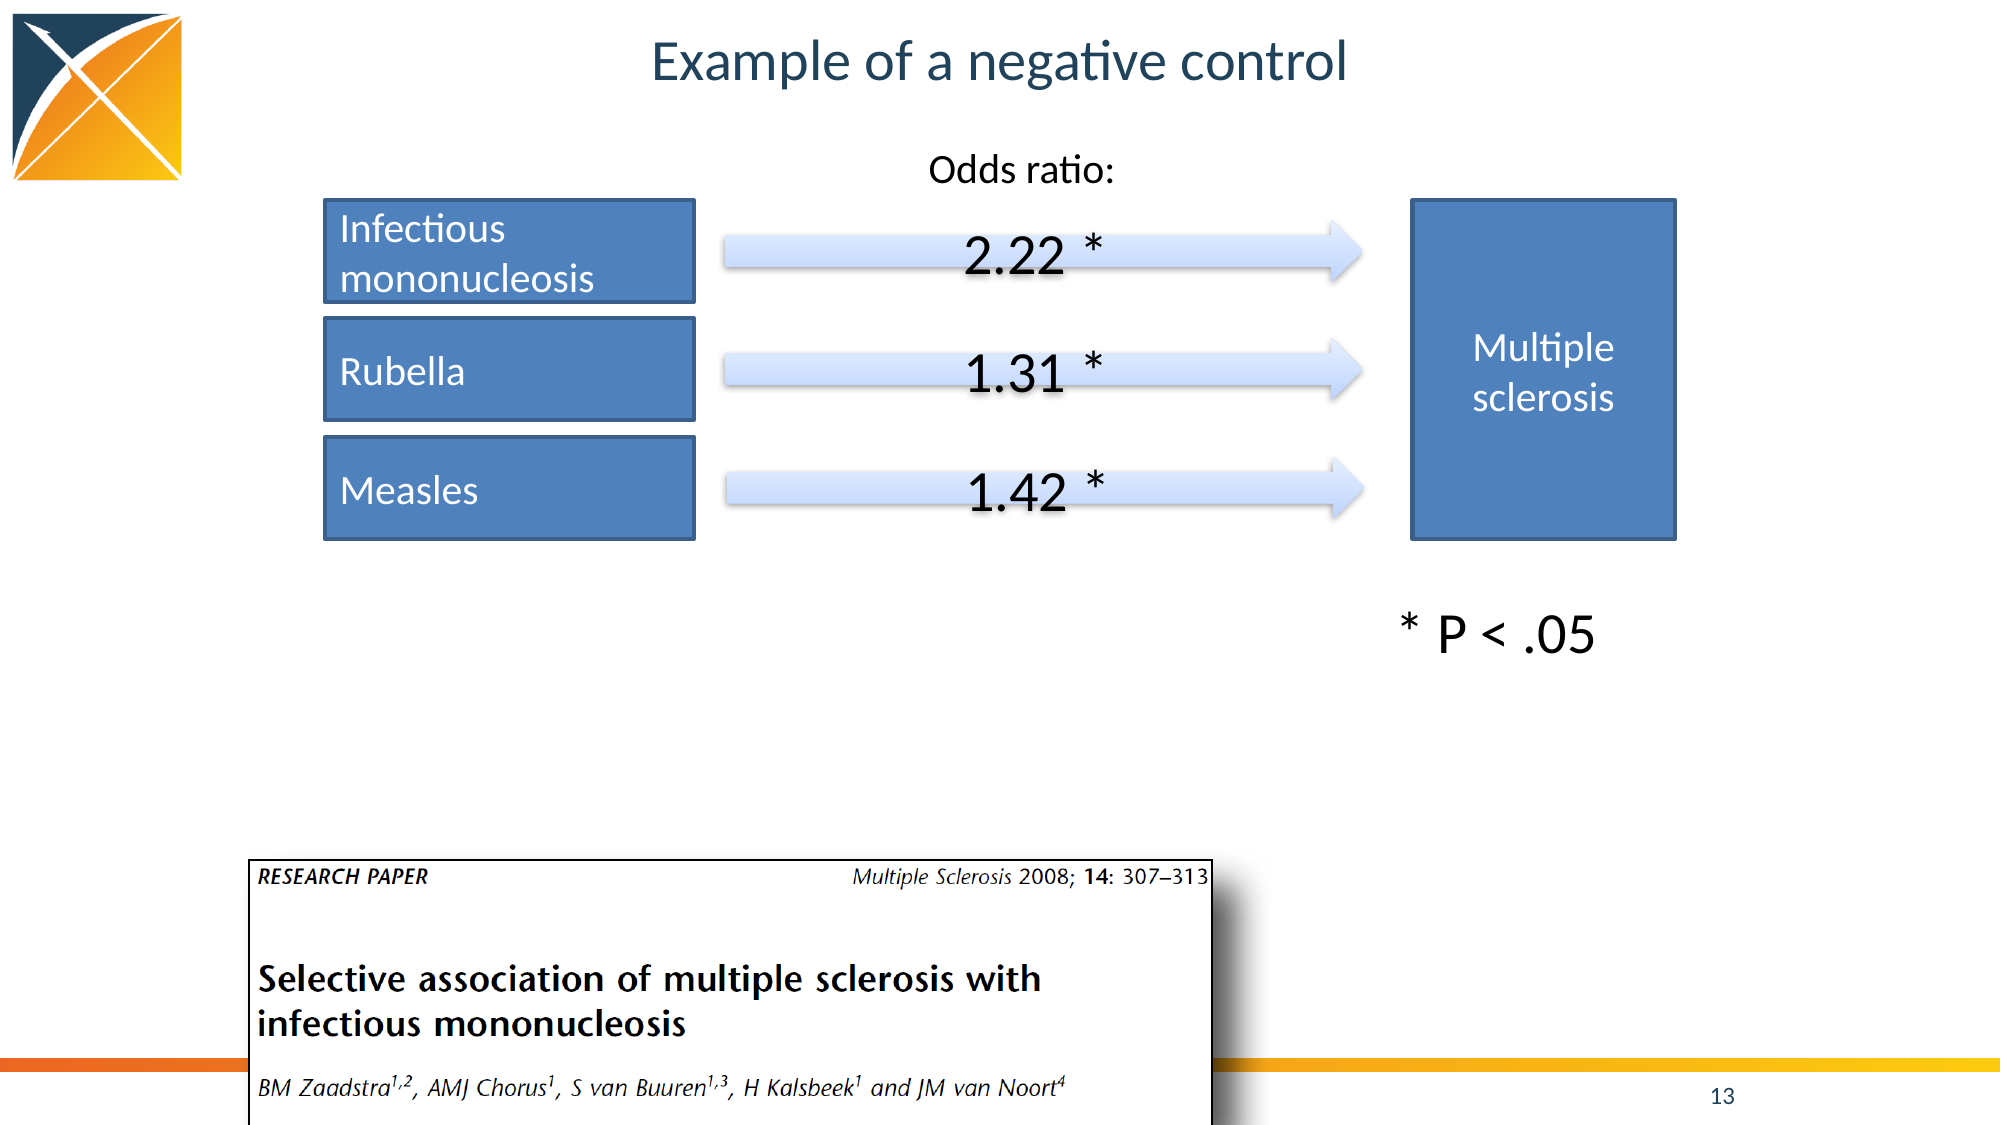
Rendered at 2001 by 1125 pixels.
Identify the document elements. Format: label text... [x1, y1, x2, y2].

text_box * P < .05 [1380, 588, 1612, 673]
text_box Infectious mononucleosis [323, 198, 696, 304]
text_box Measles [323, 435, 696, 541]
title Example of a negative control [324, 0, 1675, 115]
picture [0, 0, 206, 200]
text_box Rubella [323, 316, 696, 422]
text_box Odds ratio: [913, 134, 1131, 200]
text_box 1.31 * [724, 337, 1364, 401]
picture [249, 860, 1212, 1125]
text_box Multiple sclerosis [1410, 198, 1677, 541]
text_box 2.22 * [724, 219, 1364, 283]
text_box 1.42 * [726, 455, 1365, 520]
slide_number 13 [1400, 1065, 1750, 1125]
